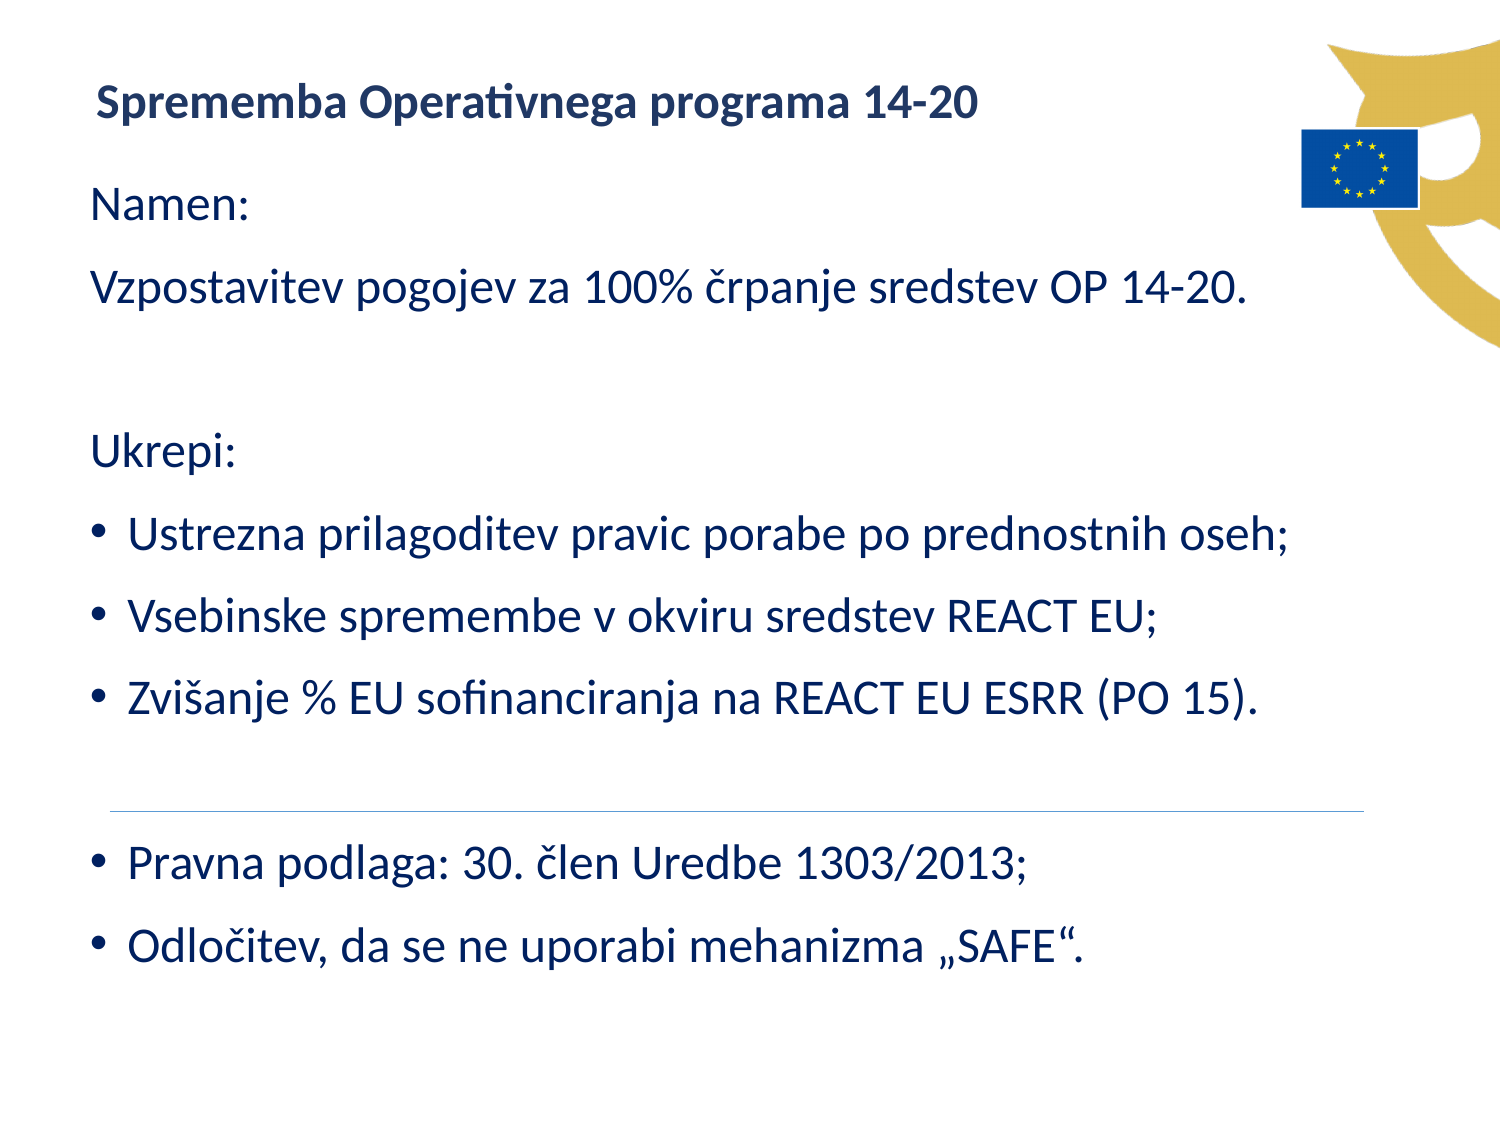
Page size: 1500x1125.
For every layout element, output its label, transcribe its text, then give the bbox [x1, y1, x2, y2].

text_box Sprememba Operativnega programa 14-20 [82, 60, 1273, 136]
picture [1299, 0, 1500, 481]
text_box Namen: Vzpostavitev pogojev za 100% črpanje sredstev OP 14-20. Ukrepi: Ustrezna prilagoditev pravic porabe po prednostnih oseh; Vsebinske spremembe v okviru sredstev REACT EU; Zvišanje % EU sofinanciranja na REACT EU ESRR (PO 15). Pravna podlaga: 30. člen Uredbe 1303/2013; Odločitev, da se ne uporabi mehanizma „SAFE“. [0, 151, 1474, 1064]
